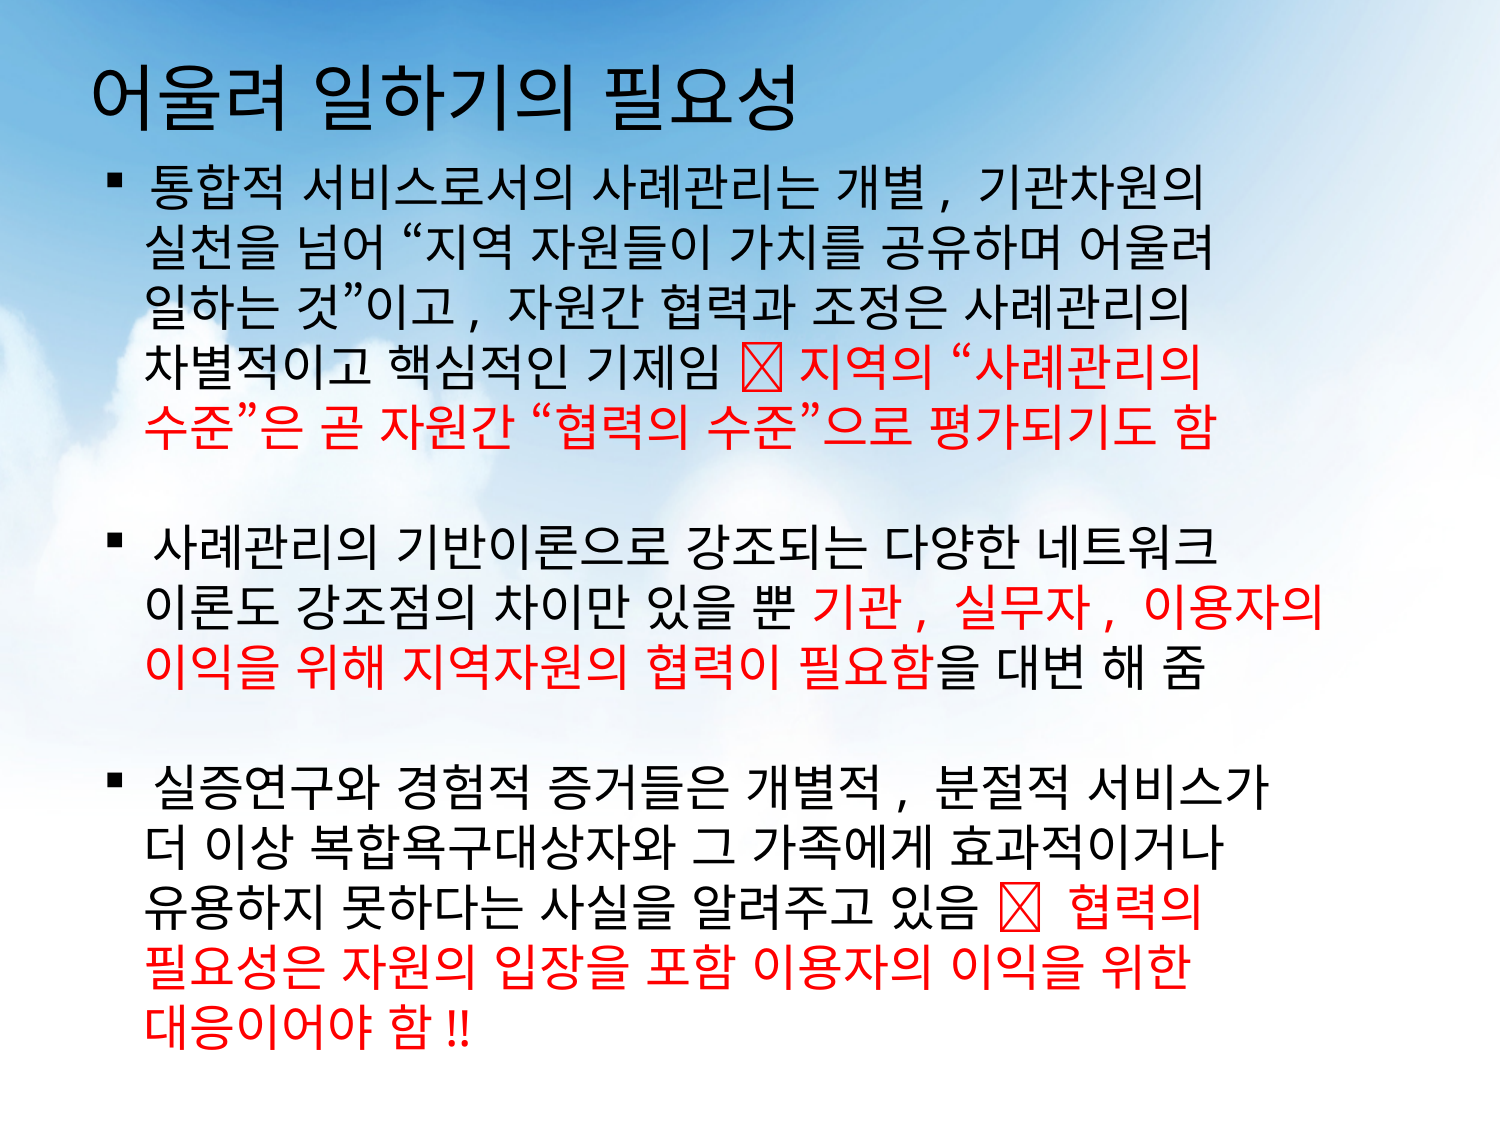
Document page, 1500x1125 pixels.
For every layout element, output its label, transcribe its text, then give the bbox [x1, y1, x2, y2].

title 어울려 일하기의 필요성 [75, 45, 1424, 161]
picture [0, 0, 1500, 856]
text_box 통합적 서비스로서의 사례관리는 개별, 기관차원의 실천을 넘어 “지역 자원들이 가치를 공유하며 어울려 일하는 것”이고, 자원간 협력과 조정은 사례관리의 차별적이고 핵심적인 기제임  지역의 “사례관리의 수준”은 곧 자원간 “협력의 수준”으로 평가되기도 함 사례관리의 기반이론으로 강조되는 다양한 네트워크 이론도 강조점의 차이만 있을 뿐 기관, 실무자, 이용자의 이익을 위해 지역자원의 협력이 필요함을 대변 해 줌 실증연구와 경험적 증거들은 개별적, 분절적 서비스가 더 이상 복합욕구대상자와 그 가족에게 효과적이거나 유용하지 못하다는 사실을 알려주고 있음  협력의 필요성은 자원의 입장을 포함 이용자의 이익을 위한 대응이어야 함!! [88, 148, 1447, 1064]
